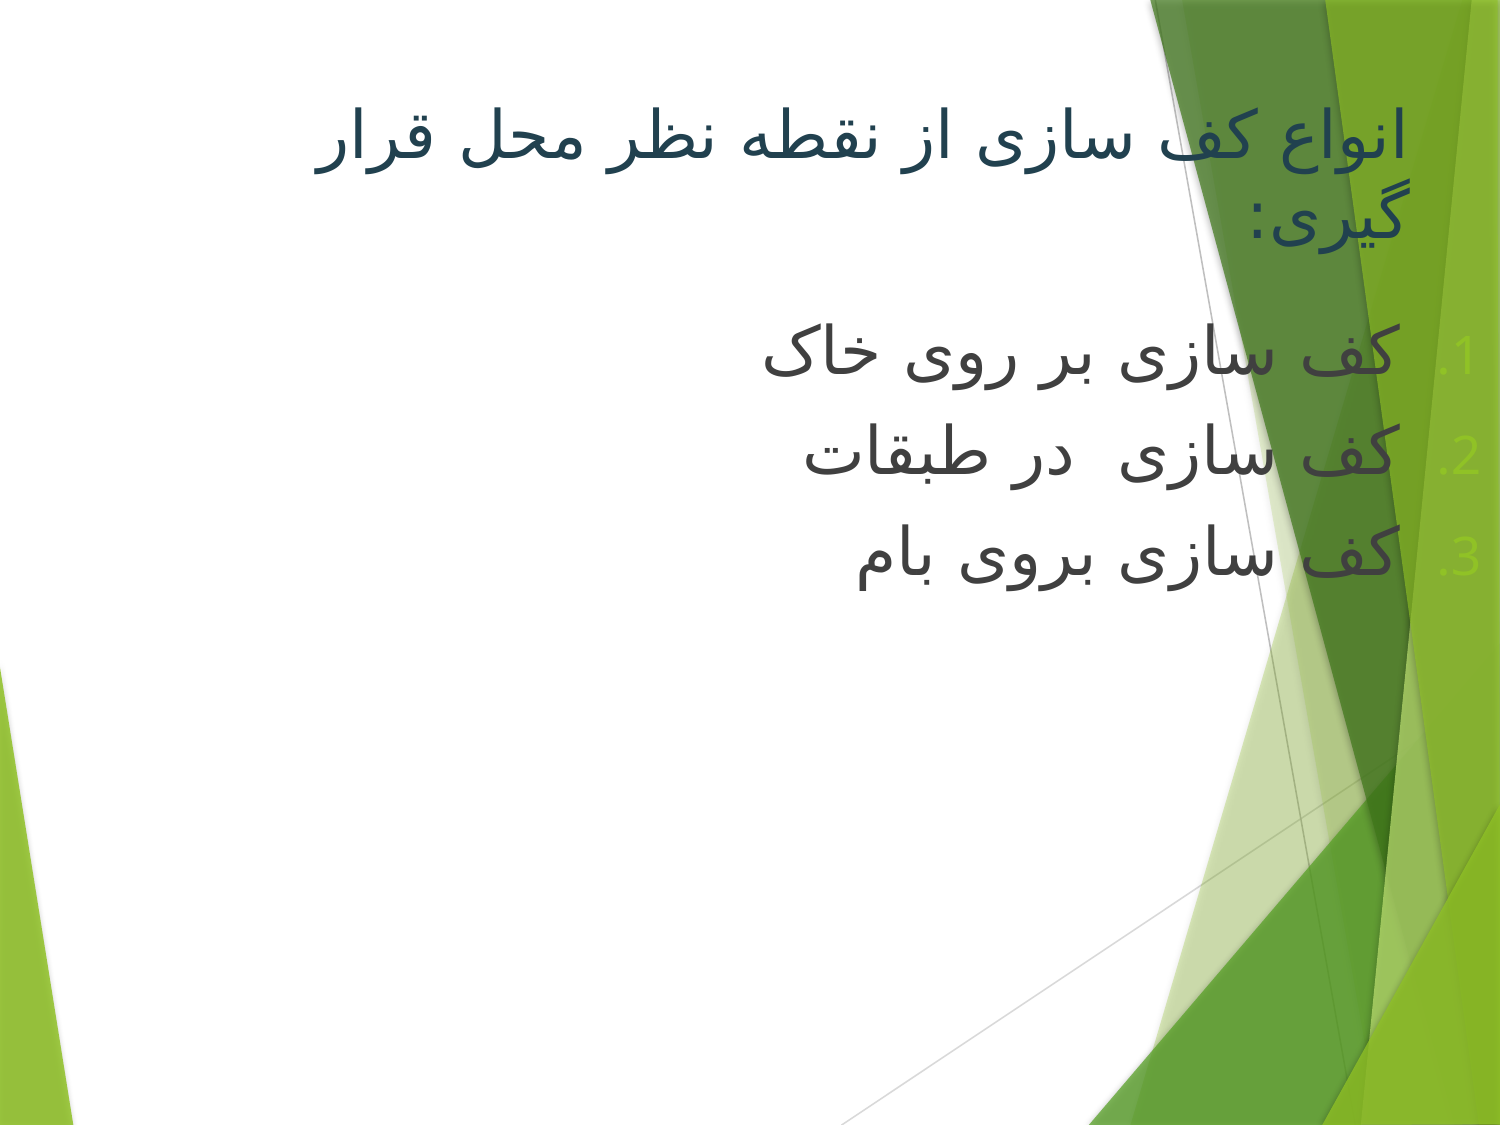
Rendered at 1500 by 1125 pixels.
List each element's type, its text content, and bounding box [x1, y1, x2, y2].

title انواع کف سازی از نقطه نظر محل قرار گیری: [150, 84, 1425, 275]
list کف سازی بر روی خاک کف سازی در طبقات کف سازی بروی بام [225, 299, 1500, 1050]
